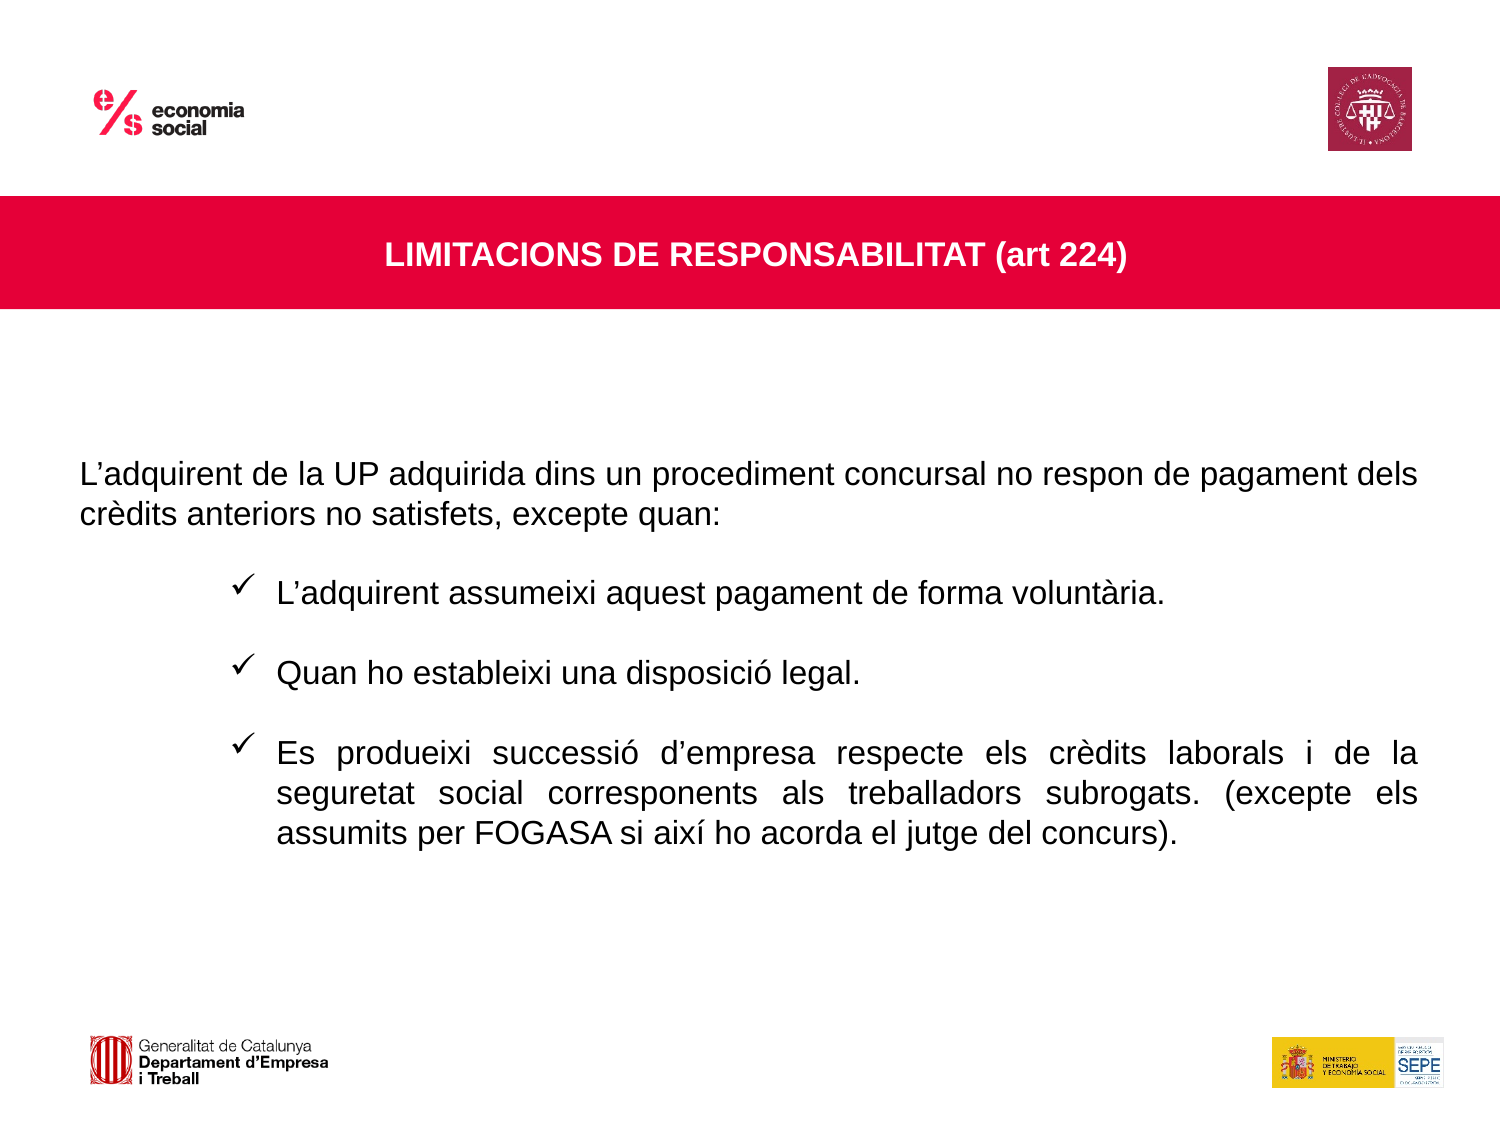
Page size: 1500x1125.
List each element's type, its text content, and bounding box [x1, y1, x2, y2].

picture [75, 71, 262, 137]
picture [1272, 1037, 1444, 1088]
text_box LIMITACIONS DE RESPONSABILITAT (art 224) [0, 196, 1500, 310]
picture [1328, 67, 1412, 151]
picture [88, 1035, 336, 1088]
text_box L’adquirent de la UP adquirida dins un procediment concursal no respon de pagament dels crèdits anteriors no satisfets, excepte quan: L’adquirent assumeixi aquest pagament de forma voluntària. Quan ho estableixi una disposició legal. Es produeixi successió d’empresa respecte els crèdits laborals i de la seguretat social corresponents als treballadors subrogats. (excepte els assumits per FOGASA si així ho acorda el jutge del concurs). [64, 444, 1435, 859]
